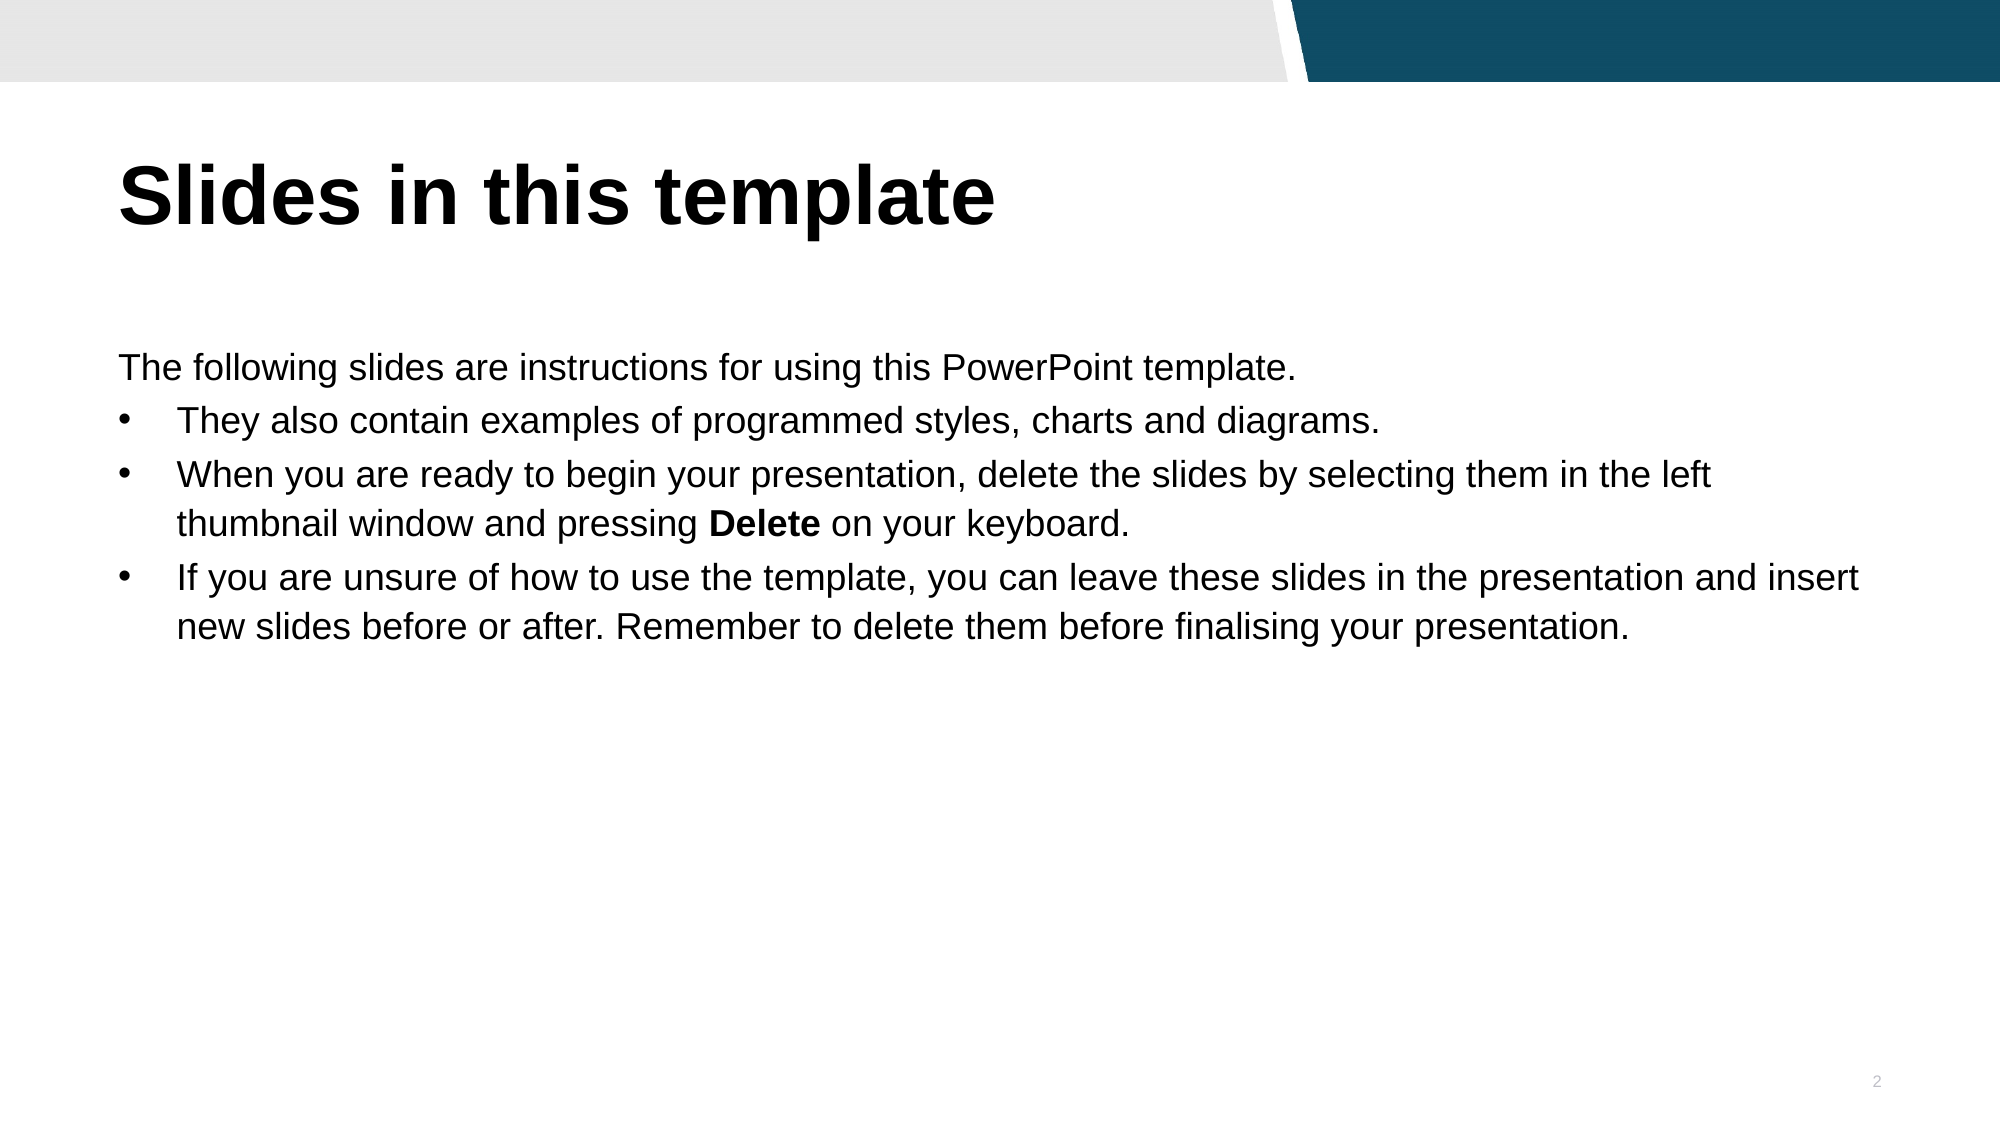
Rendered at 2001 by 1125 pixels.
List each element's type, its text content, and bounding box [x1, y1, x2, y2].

title Slides in this template [118, 160, 1882, 242]
picture [0, 0, 2000, 82]
list The following slides are instructions for using this PowerPoint template. They also contain examples of programmed styles, charts and diagrams. When you are ready to begin your presentation, delete the slides by selecting them in the left thumbnail window and pressing Delete on your keyboard. If you are unsure of how to use the template, you can leave these slides in the presentation and insert new slides before or after. Remember to delete them before finalising your presentation. [118, 338, 1882, 944]
